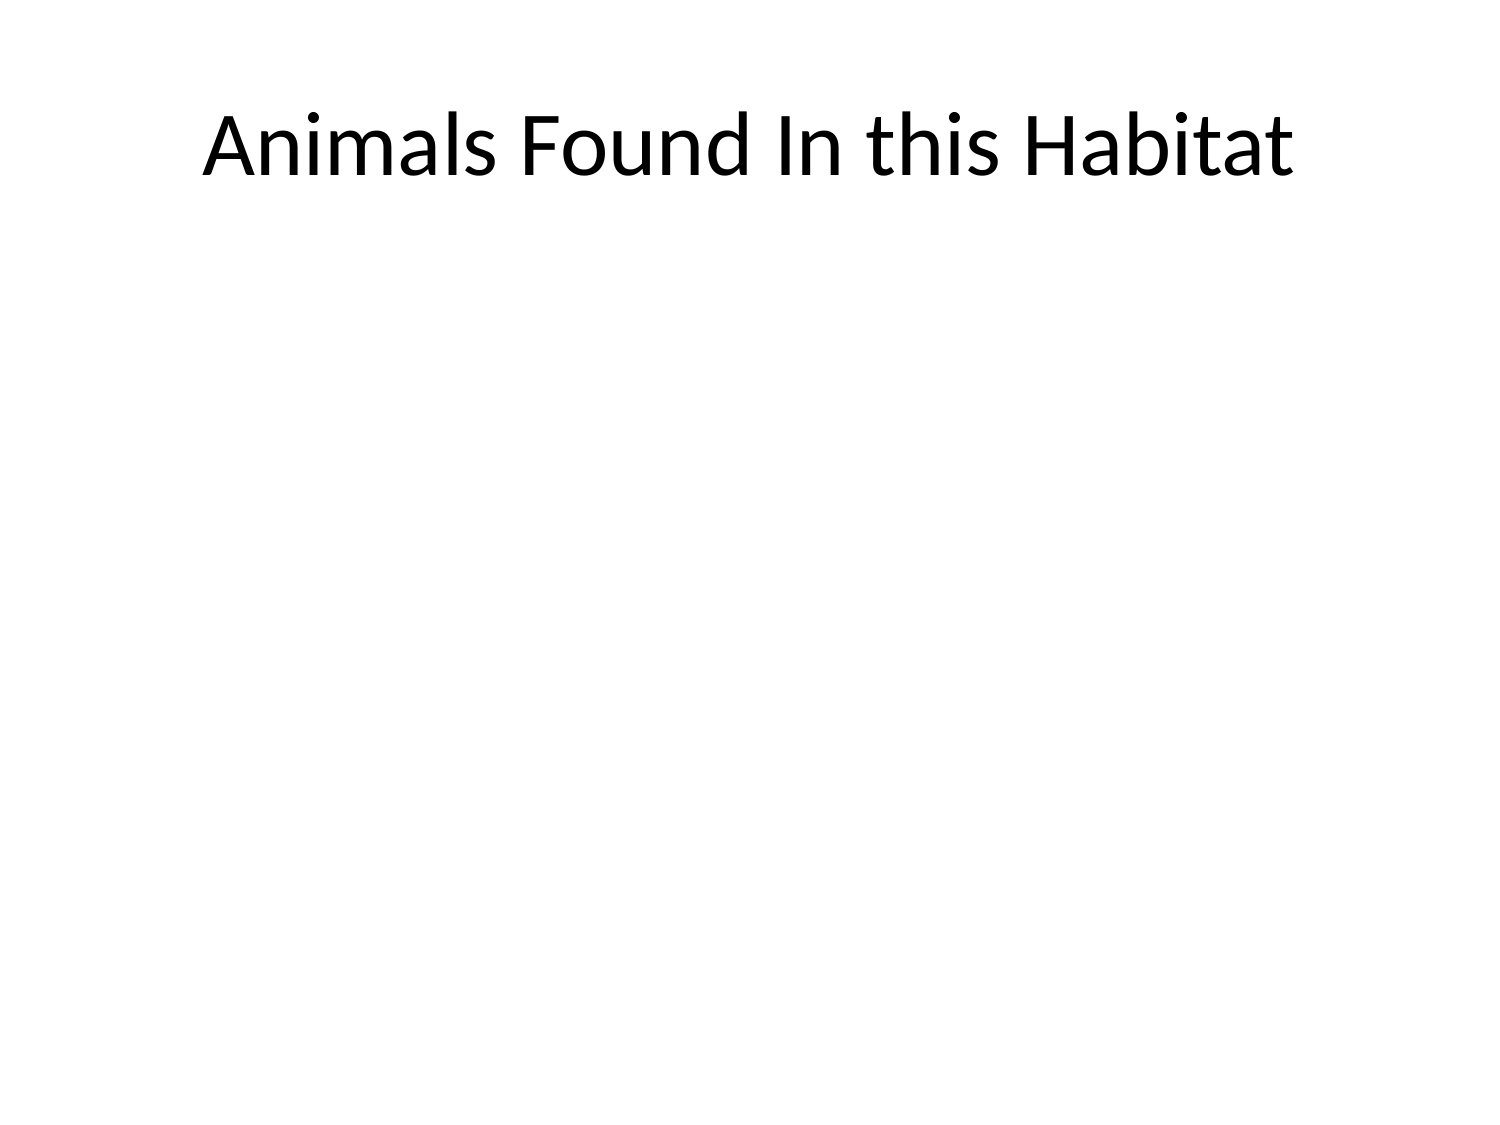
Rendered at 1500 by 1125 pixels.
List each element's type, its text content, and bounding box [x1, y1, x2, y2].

title Animals Found In this Habitat [75, 45, 1425, 233]
